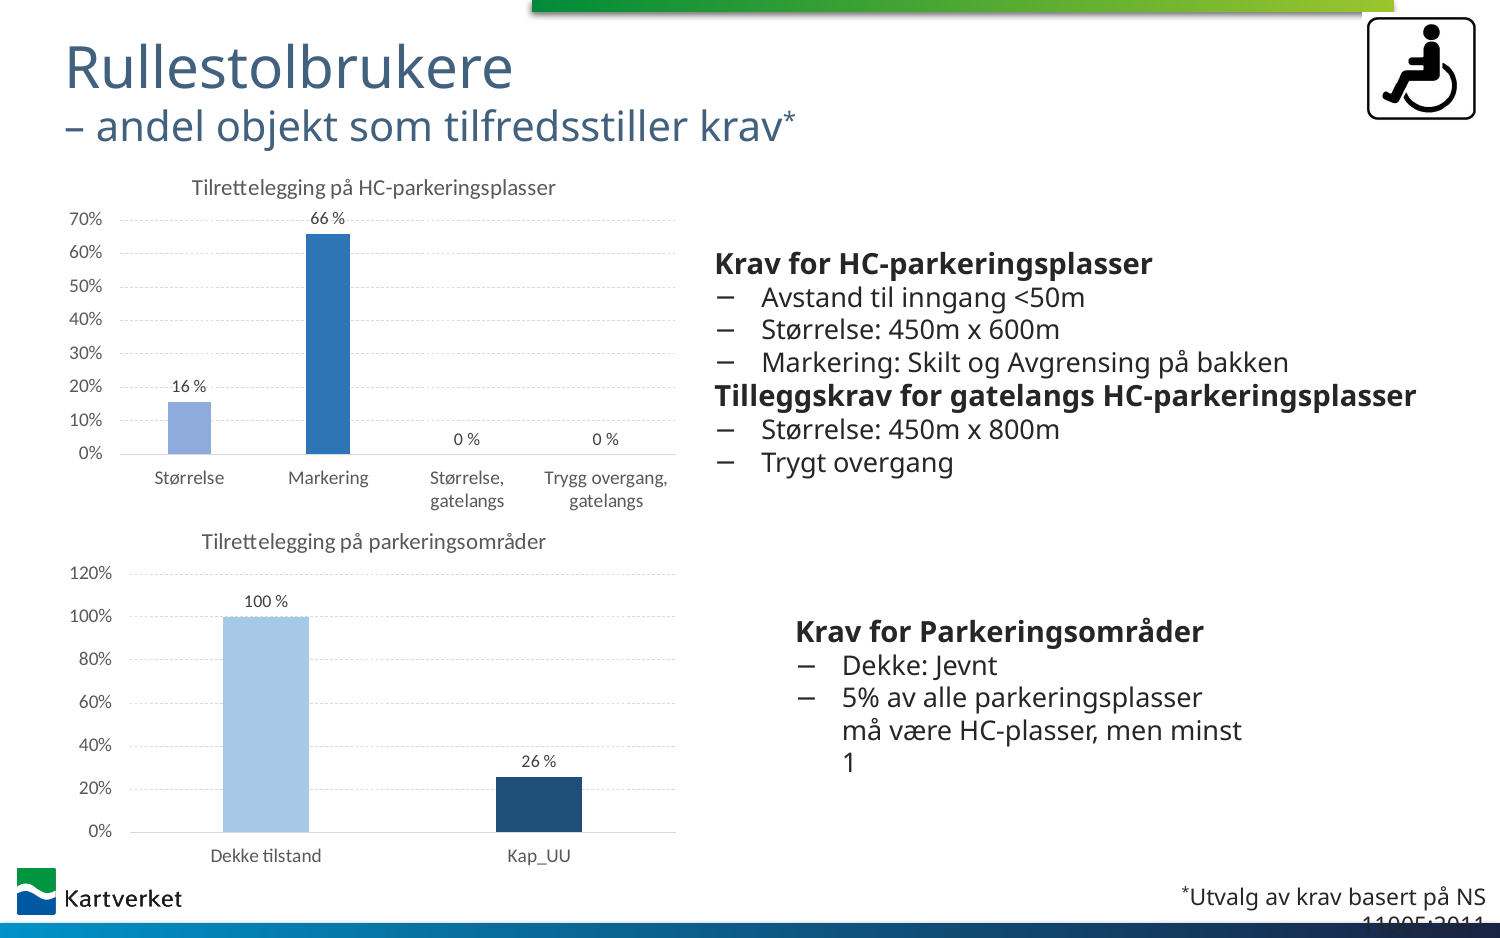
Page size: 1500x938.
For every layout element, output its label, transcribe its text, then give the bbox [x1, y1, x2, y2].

picture [62, 520, 687, 874]
text_box *Utvalg av krav basert på NS 11005:2011 [1068, 873, 1500, 938]
picture [62, 166, 687, 519]
text_box Krav for HC-parkeringsplasser Avstand til inngang <50m Størrelse: 450m x 600m Markering: Skilt og Avgrensing på bakken Tilleggskrav for gatelangs HC-parkeringsplasser Størrelse: 450m x 800m Trygt overgang [699, 237, 1433, 485]
text_box Krav for Parkeringsområder Dekke: Jevnt 5% av alle parkeringsplasser må være HC-plasser, men minst 1 [780, 605, 1261, 786]
picture [1362, 12, 1481, 126]
text_box Rullestolbrukere – andel objekt som tilfredsstiller krav* [49, 25, 1431, 158]
